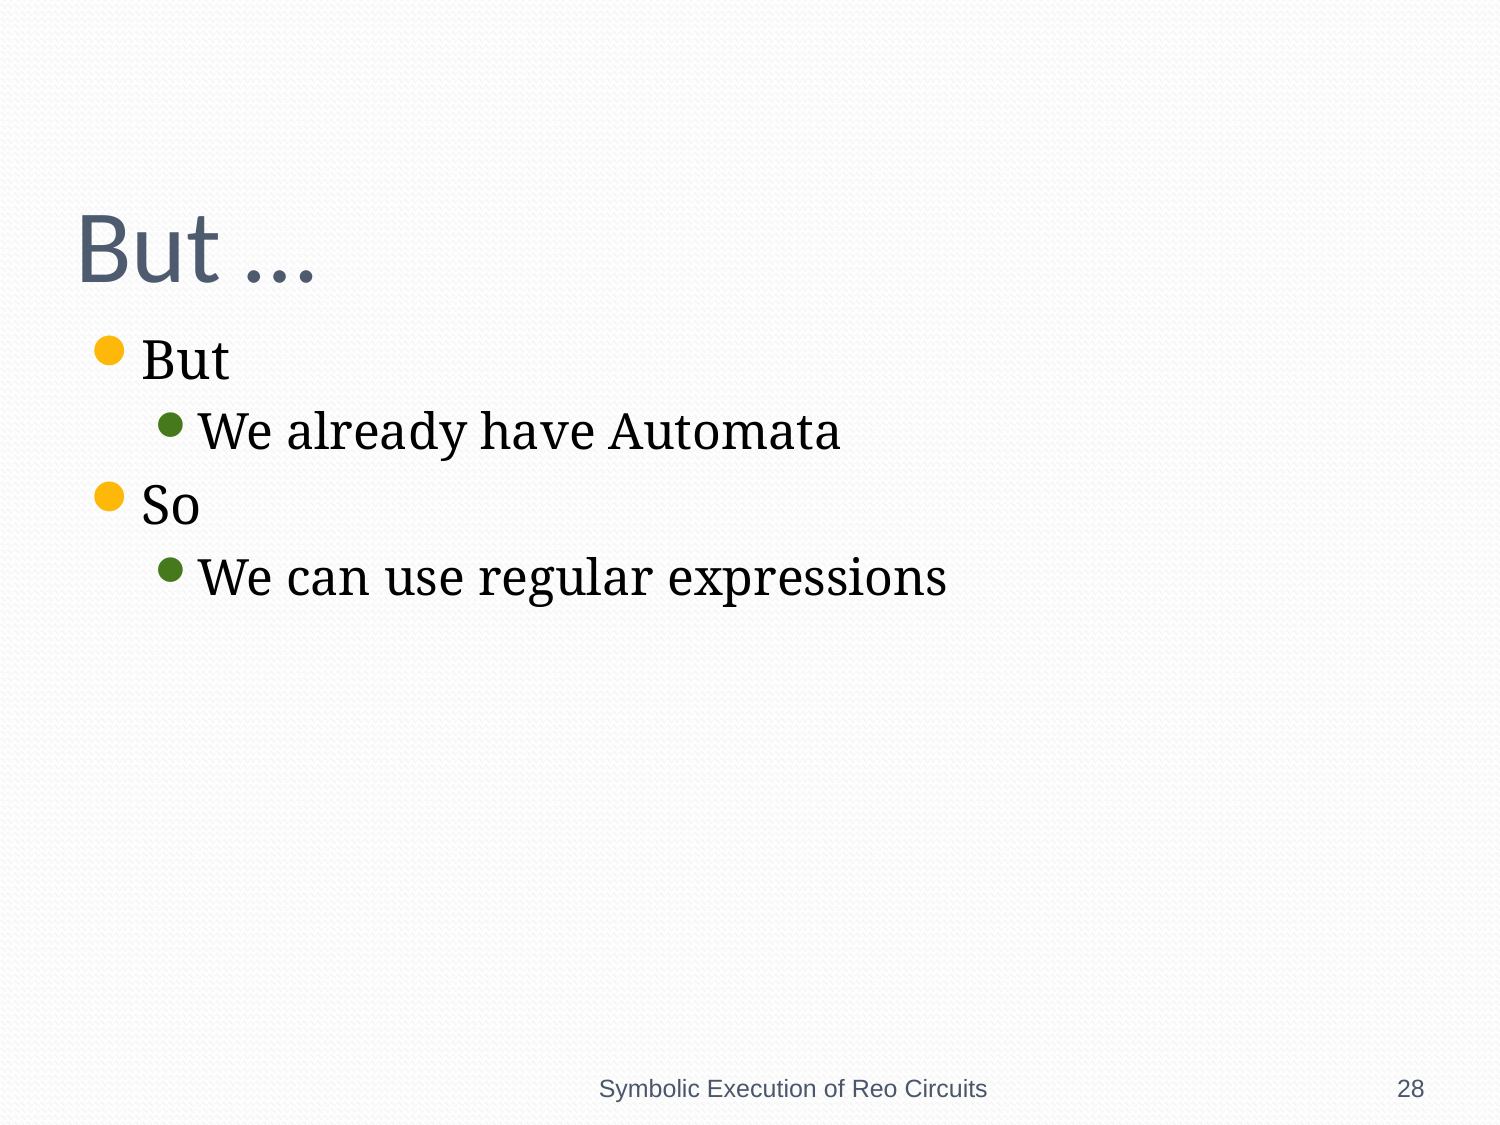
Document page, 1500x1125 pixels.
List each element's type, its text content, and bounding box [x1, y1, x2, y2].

list But We already have Automata So We can use regular expressions [74, 317, 1426, 1038]
slide_number 28 [1299, 1042, 1425, 1103]
title But … [74, 115, 1426, 304]
footer Symbolic Execution of Reo Circuits [437, 1042, 1150, 1103]
